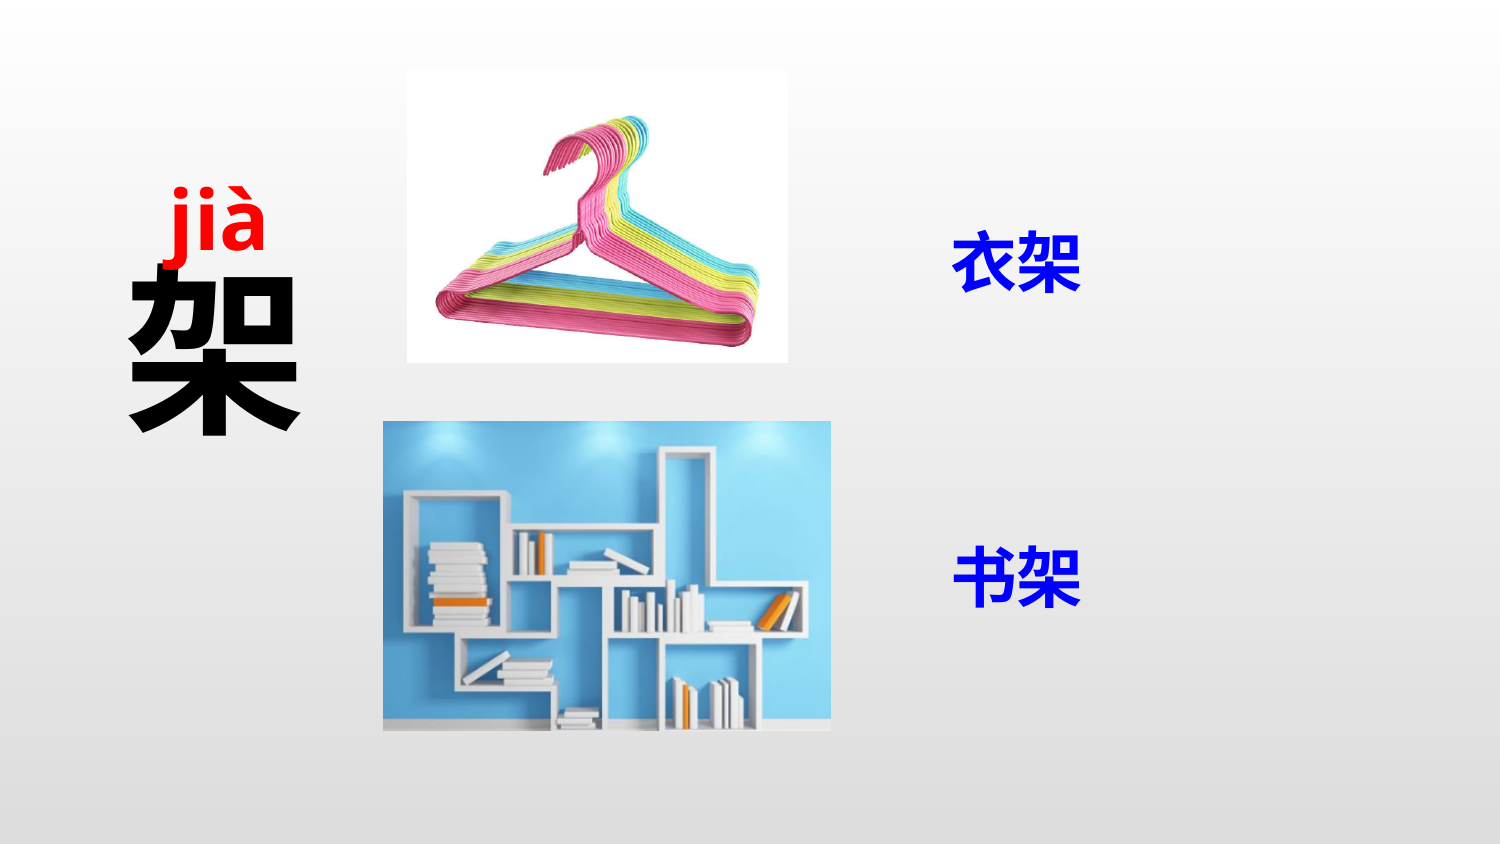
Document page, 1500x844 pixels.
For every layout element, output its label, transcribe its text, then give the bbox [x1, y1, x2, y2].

text_box 衣架 [938, 215, 1106, 307]
text_box 书架 [938, 530, 1106, 622]
picture [407, 71, 788, 363]
text_box 架 [112, 230, 326, 462]
text_box jià [157, 161, 282, 273]
picture [383, 421, 831, 731]
